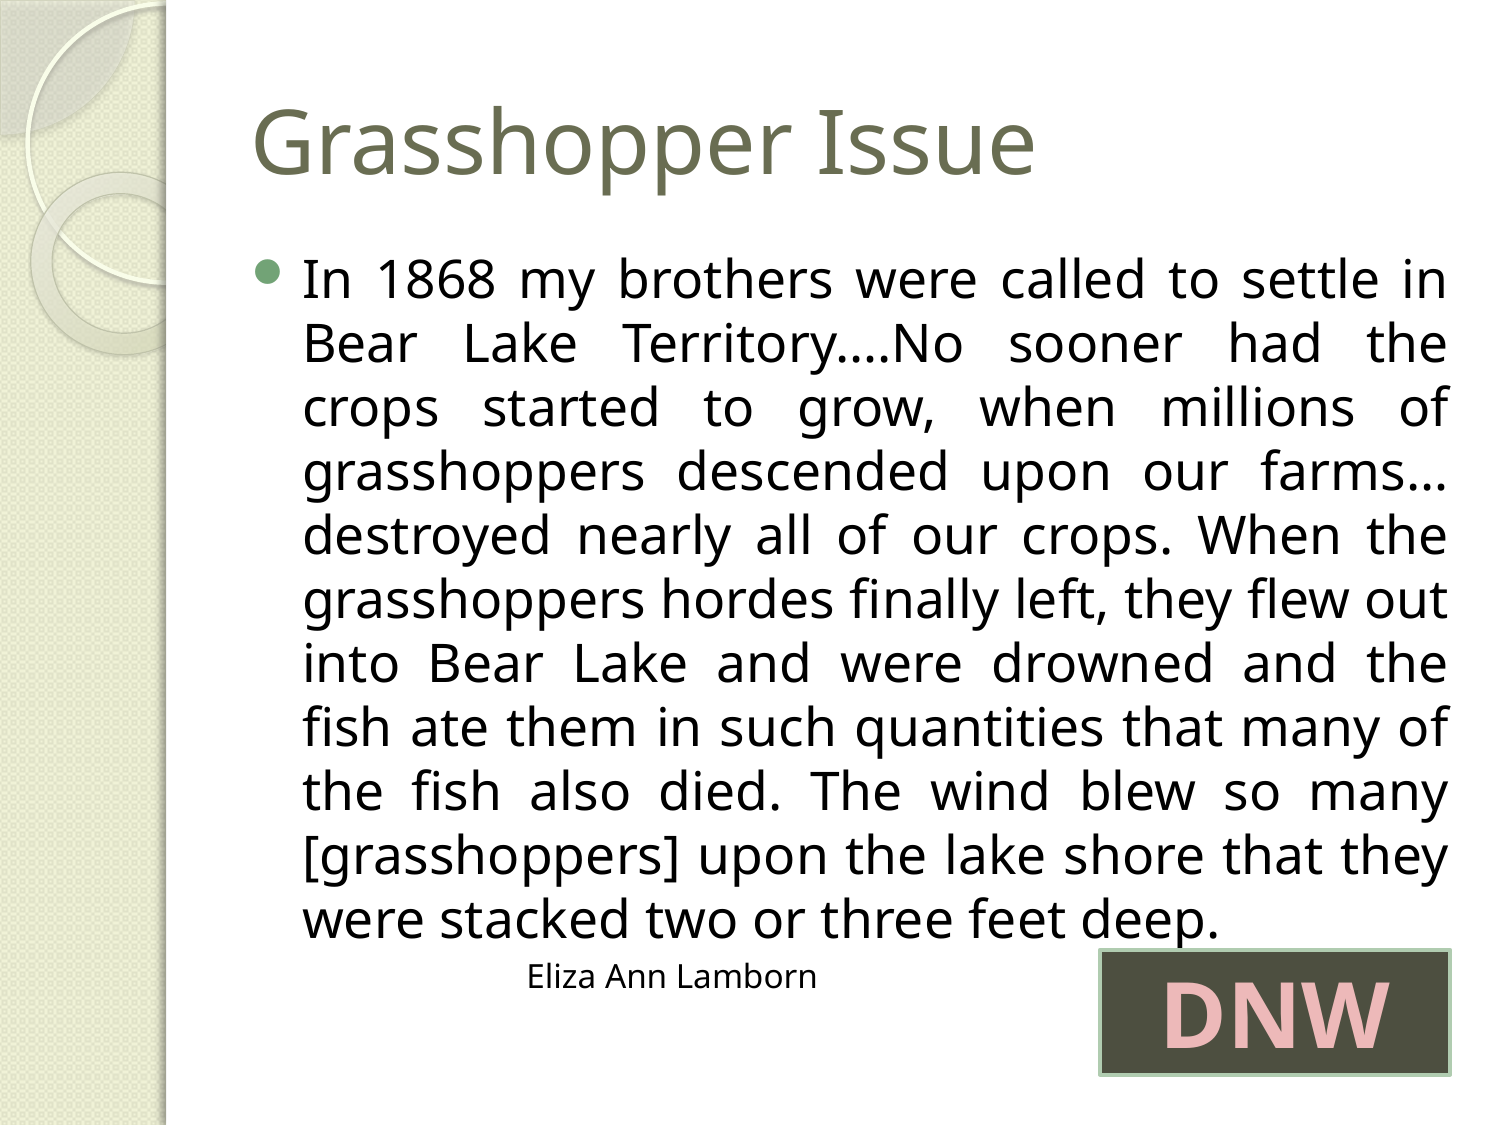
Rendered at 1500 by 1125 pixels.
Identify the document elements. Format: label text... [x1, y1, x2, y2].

title Grasshopper Issue [235, 45, 1466, 233]
list In 1868 my brothers were called to settle in Bear Lake Territory….No sooner had the crops started to grow, when millions of grasshoppers descended upon our farms…destroyed nearly all of our crops. When the grasshoppers hordes finally left, they flew out into Bear Lake and were drowned and the fish ate them in such quantities that many of the fish also died. The wind blew so many [grasshoppers] upon the lake shore that they were stacked two or three feet deep. Eliza Ann Lamborn [235, 237, 1466, 1025]
text_box DNW [1098, 948, 1452, 1077]
